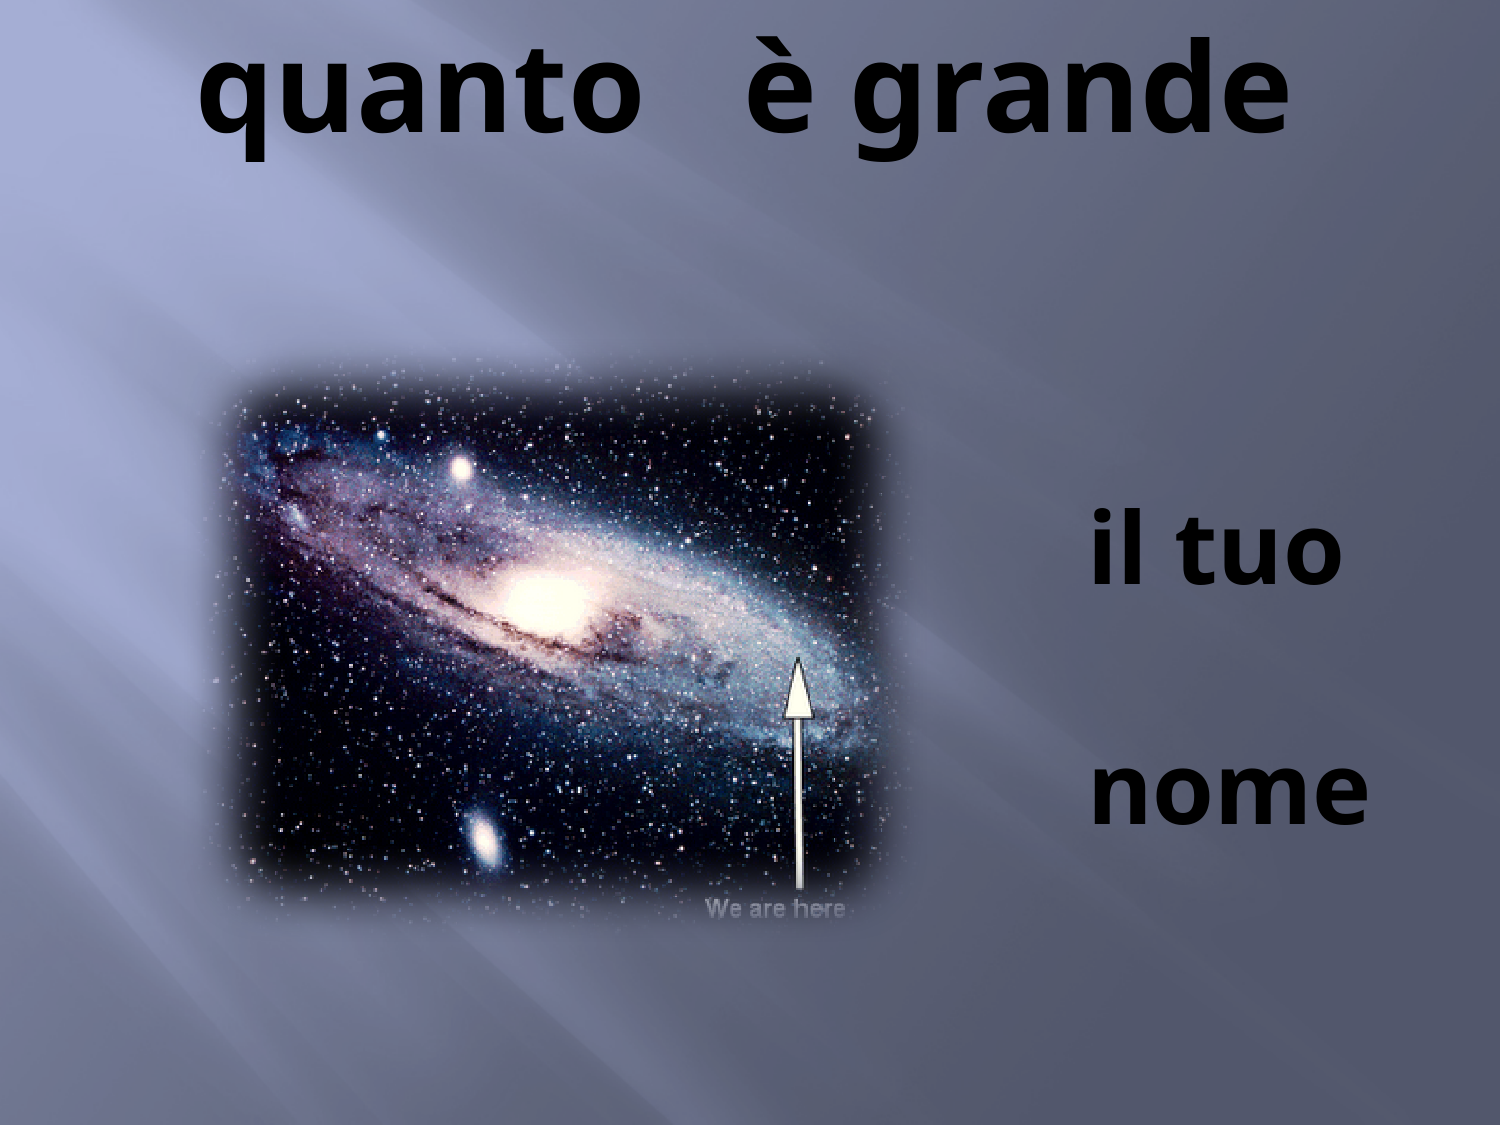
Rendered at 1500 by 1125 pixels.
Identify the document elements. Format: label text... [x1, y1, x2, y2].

picture [182, 337, 928, 943]
text_box quanto è grande [59, 0, 1430, 165]
text_box il tuo nome [998, 397, 1436, 852]
